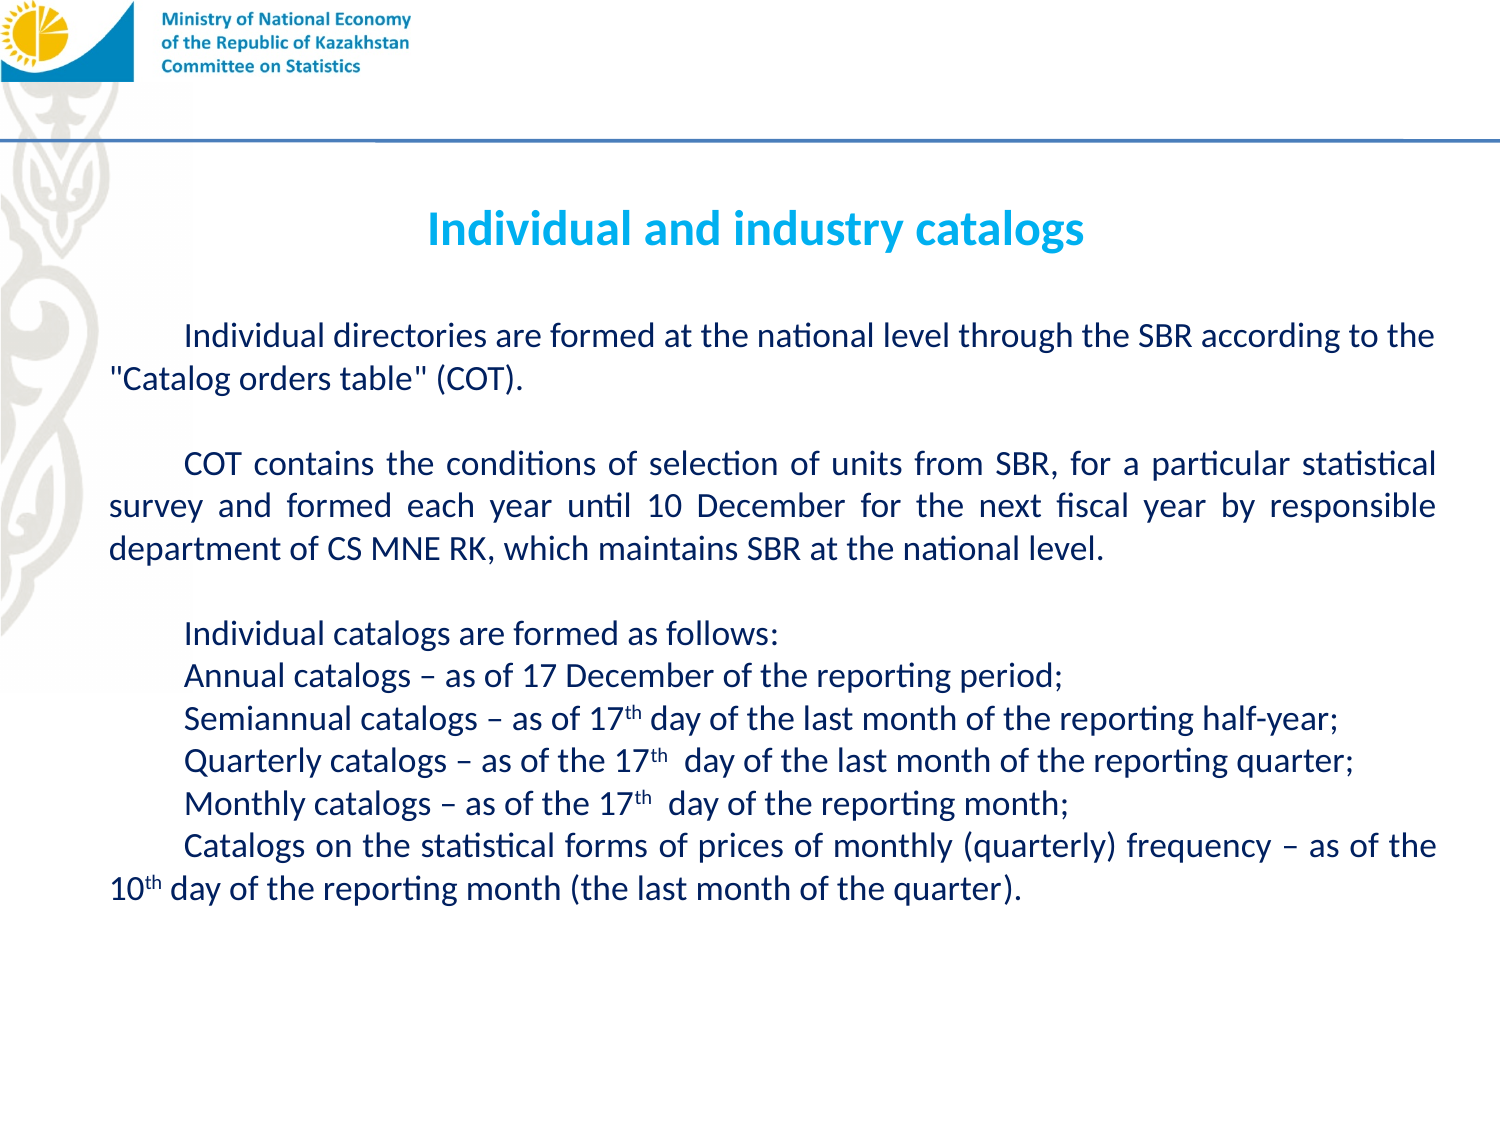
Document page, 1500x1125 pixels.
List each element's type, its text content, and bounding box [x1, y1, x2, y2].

list Individual and industry catalogs [117, 187, 1407, 271]
picture [0, 0, 411, 83]
list Individual directories are formed at the national level through the SBR according to the "Catalog orders table" (COT). COT contains the conditions of selection of units from SBR, for a particular statistical survey and formed each year until 10 December for the next fiscal year by responsible department of CS MNE RK, which maintains SBR at the national level. Individual catalogs are formed as follows: Annual catalogs – as of 17 December of the reporting period; Semiannual catalogs – as of 17th day of the last month of the reporting half-year; Quarterly catalogs – as of the 17th day of the last month of the reporting quarter; Monthly catalogs – as of the 17th day of the reporting month; Catalogs on the statistical forms of prices of monthly (quarterly) frequency – as of the 10th day of the reporting month (the last month of the quarter). [93, 304, 1454, 1048]
